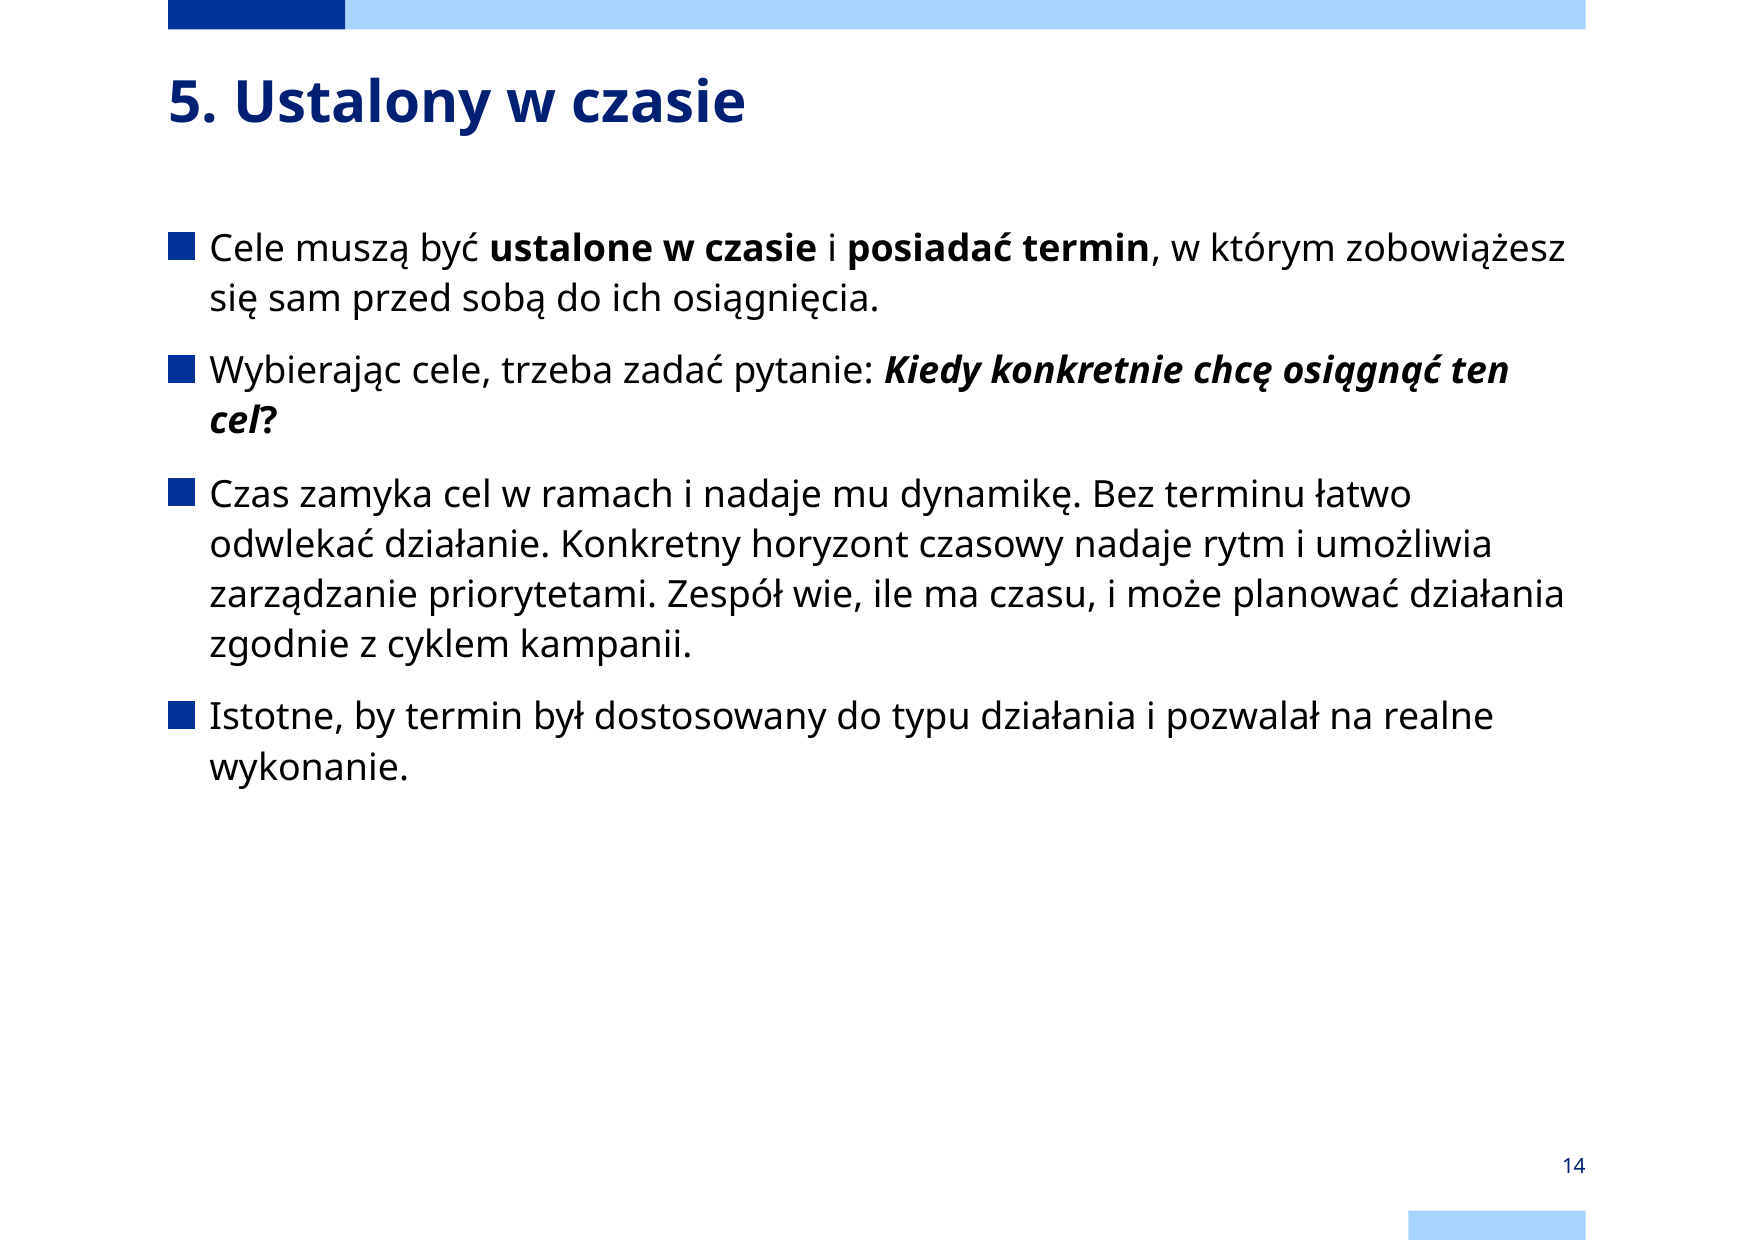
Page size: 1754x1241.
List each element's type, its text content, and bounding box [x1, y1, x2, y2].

picture [168, 355, 195, 383]
list Cele muszą być ustalone w czasie i posiadać termin, w którym zobowiążesz się sam przed sobą do ich osiągnięcia. Wybierając cele, trzeba zadać pytanie: Kiedy konkretnie chcę osiągnąć ten cel? Czas zamyka cel w ramach i nadaje mu dynamikę. Bez terminu łatwo odwlekać działanie. Konkretny horyzont czasowy nadaje rytm i umożliwia zarządzanie priorytetami. Zespół wie, ile ma czasu, i może planować działania zgodnie z cyklem kampanii. Istotne, by termin był dostosowany do typu działania i pozwalał na realne wykonanie. [168, 218, 1586, 987]
slide_number 14 [1408, 1151, 1586, 1182]
title 5. Ustalony w czasie [168, 59, 1586, 218]
picture [168, 478, 195, 506]
picture [168, 232, 195, 260]
picture [168, 701, 195, 729]
